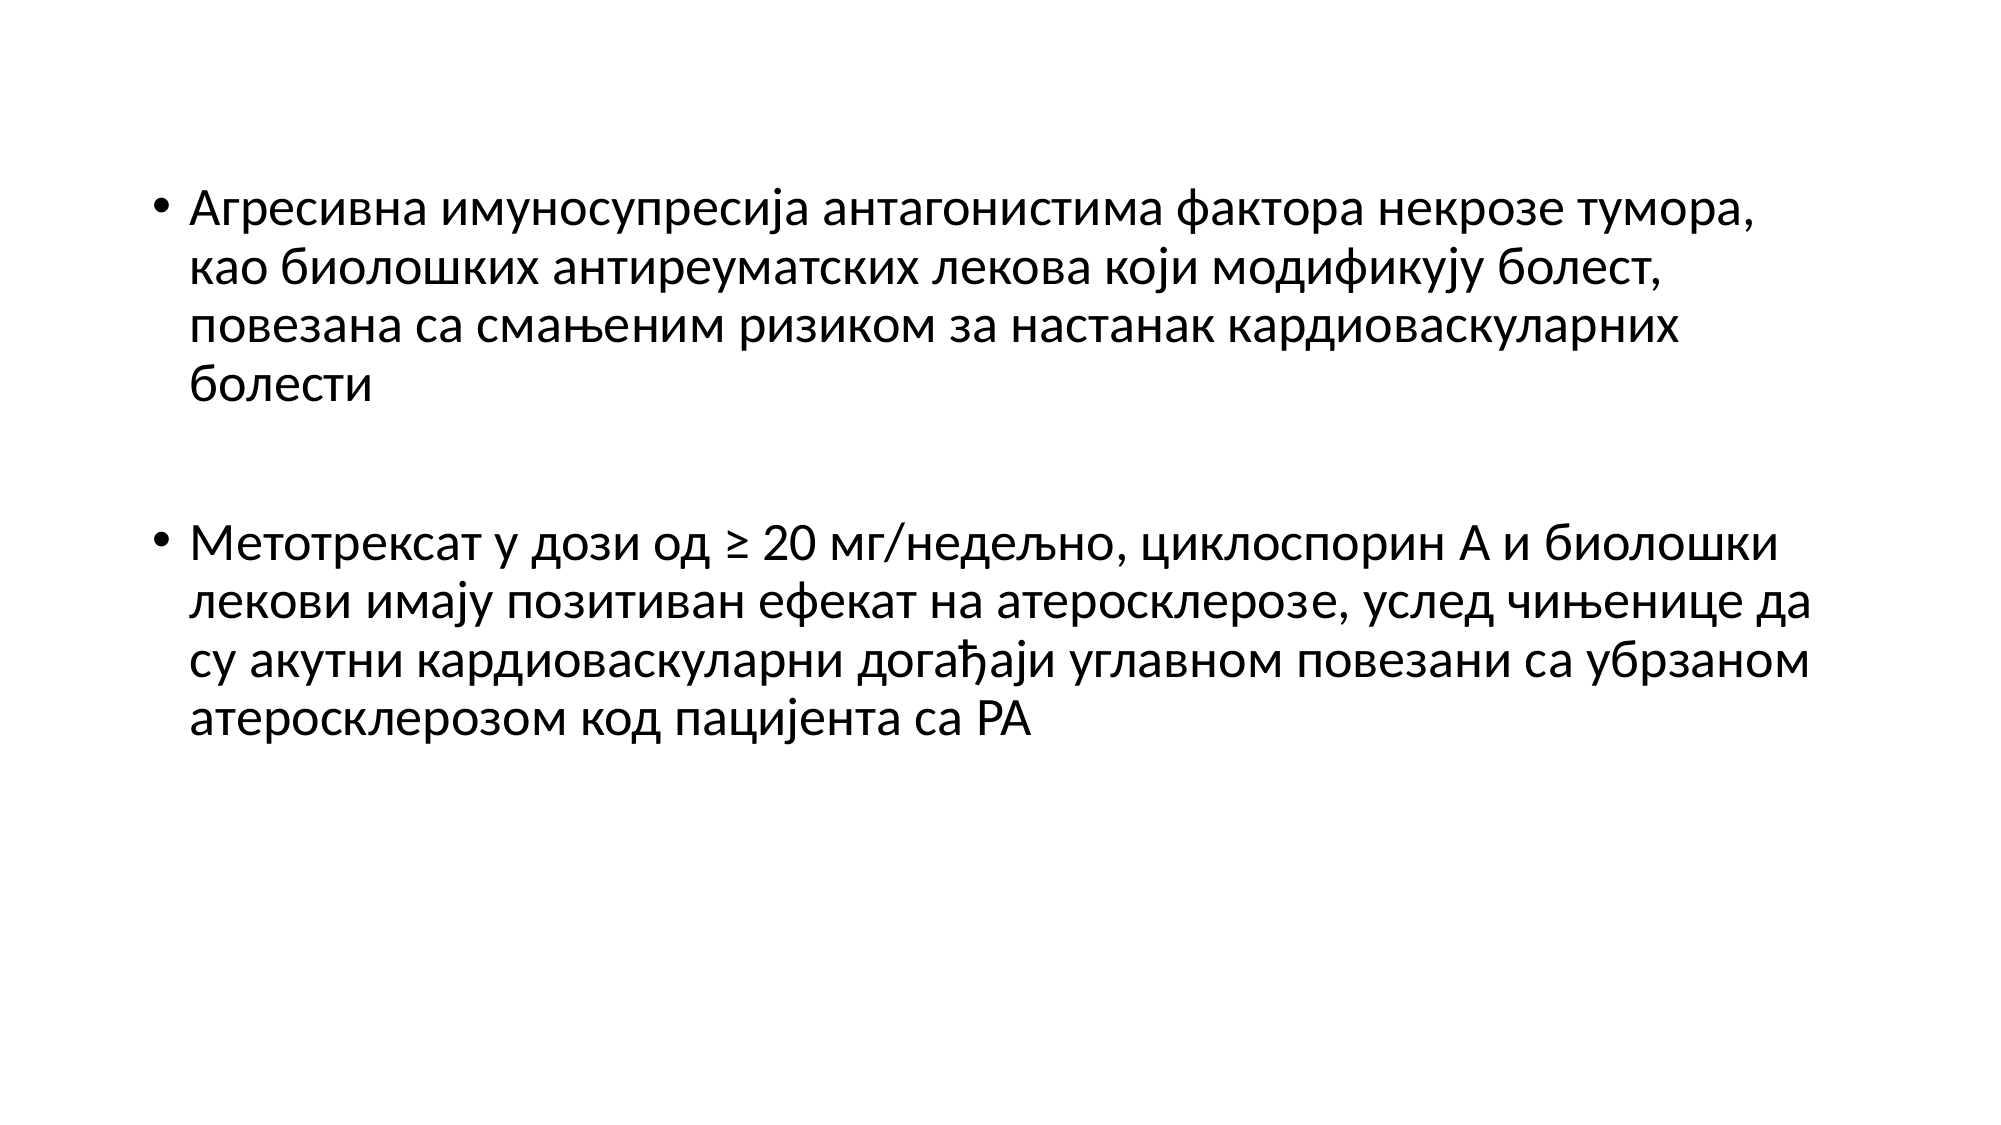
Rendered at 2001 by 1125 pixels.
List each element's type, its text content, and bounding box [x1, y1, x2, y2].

list Агресивна имуносупресија антагонистима фактора некрозе тумора, као биолошких антиреуматских лекова који модификују болест, повезана са смањеним ризиком за настанак кардиоваскуларних болести Метотрексат у дози од ≥ 20 мг/недељно, циклоспорин А и биолошки лекови имају позитиван ефекат на атеросклерозе, услед чињенице да су акутни кардиоваскуларни догађаји углавном повезани са убрзаном атеросклерозом код пацијента са РА [137, 171, 1863, 1014]
